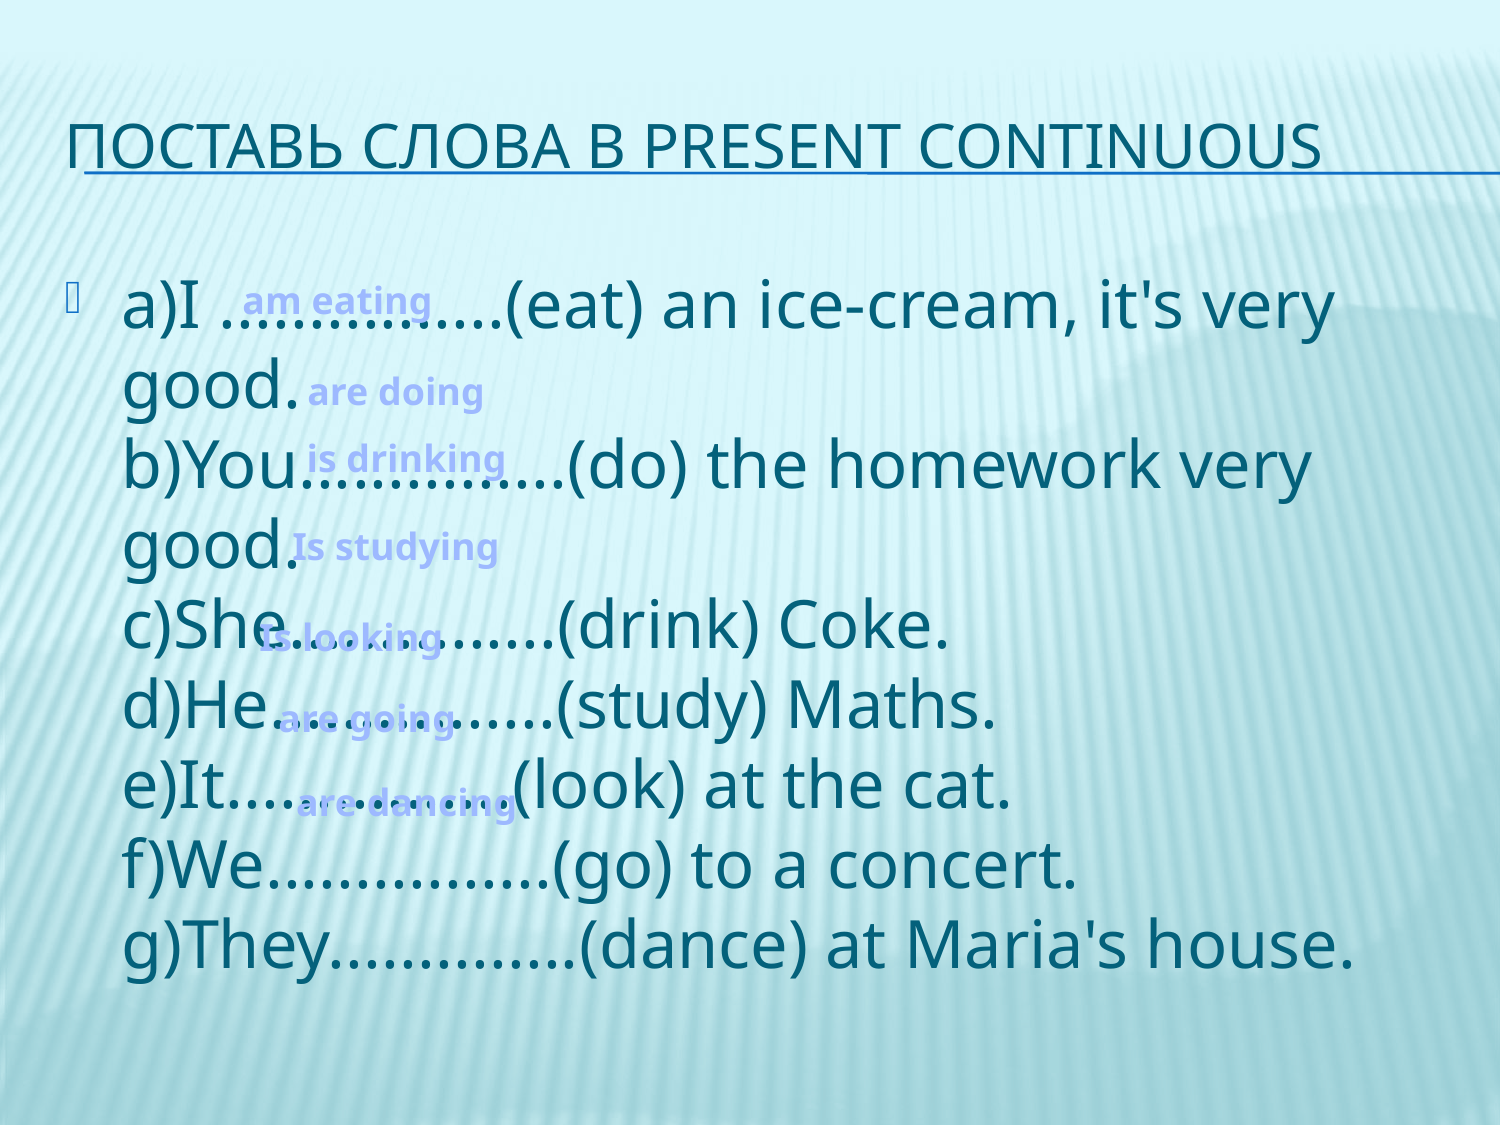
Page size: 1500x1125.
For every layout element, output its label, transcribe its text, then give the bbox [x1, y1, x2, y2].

title Поставь слова в present CONTINUOUS [50, 75, 1475, 213]
text_box Is studying [277, 515, 515, 575]
text_box are dancing [281, 771, 533, 832]
text_box Is looking [244, 607, 459, 667]
text_box are doing [292, 360, 500, 421]
text_box am eating [227, 269, 448, 330]
text_box is drinking [291, 427, 522, 488]
list a)I ................(eat) an ice-cream, it's very good. b)You...............(do) the homework very good. c)She...............(drink) Coke. d)He................(study) Maths. e)It................(look) at the cat. f)We................(go) to a concert. g)They..............(dance) at Maria's house. [50, 254, 1475, 998]
text_box are going [263, 687, 471, 747]
